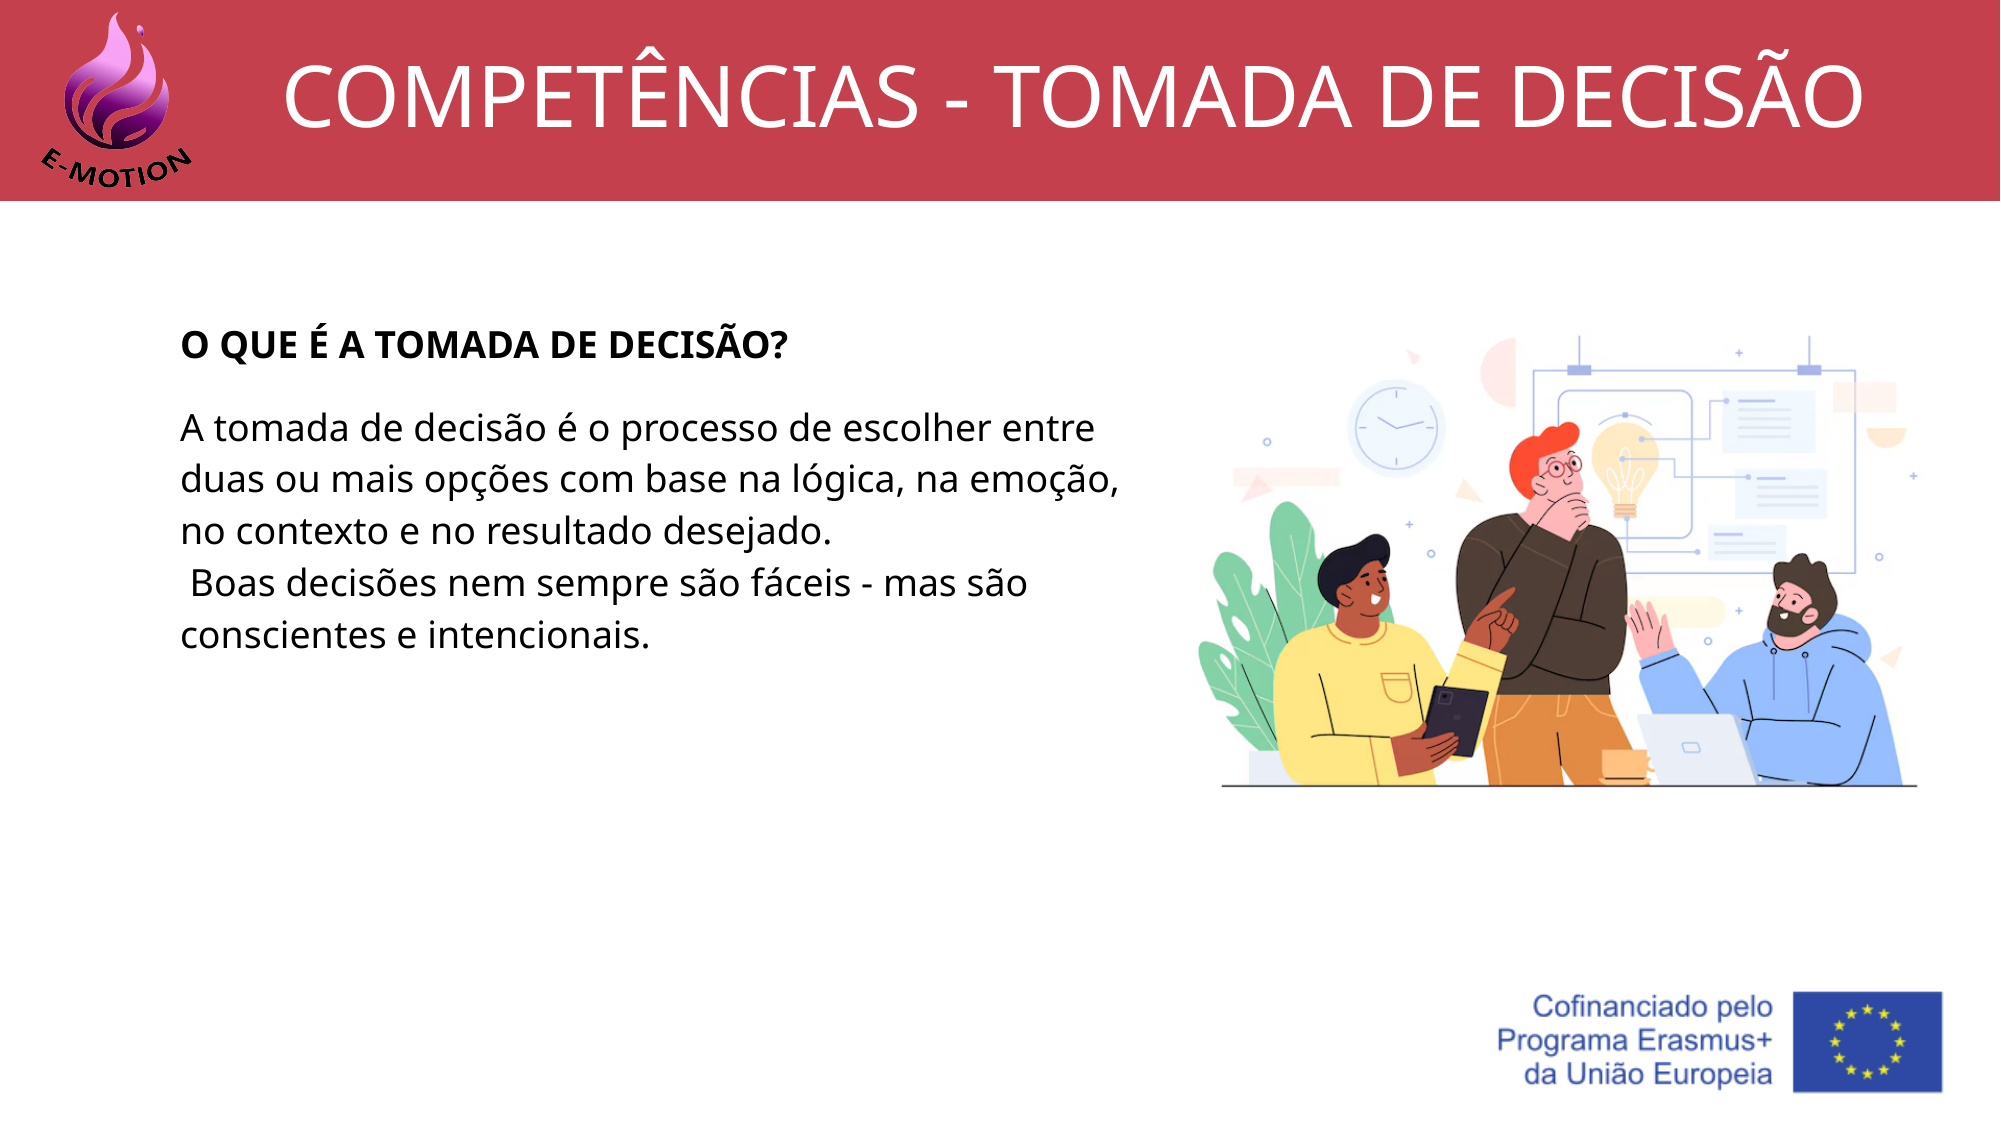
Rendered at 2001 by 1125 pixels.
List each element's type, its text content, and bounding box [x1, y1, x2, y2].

picture [0, 0, 253, 247]
picture [1396, 955, 2000, 1125]
picture [1175, 305, 1947, 819]
text_box O QUE É A TOMADA DE DECISÃO? A tomada de decisão é o processo de escolher entre duas ou mais opções com base na lógica, na emoção, no contexto e no resultado desejado. Boas decisões nem sempre são fáceis - mas são conscientes e intencionais. [165, 306, 1173, 740]
text_box COMPETÊNCIAS - TOMADA DE DECISÃO [257, 34, 1884, 165]
